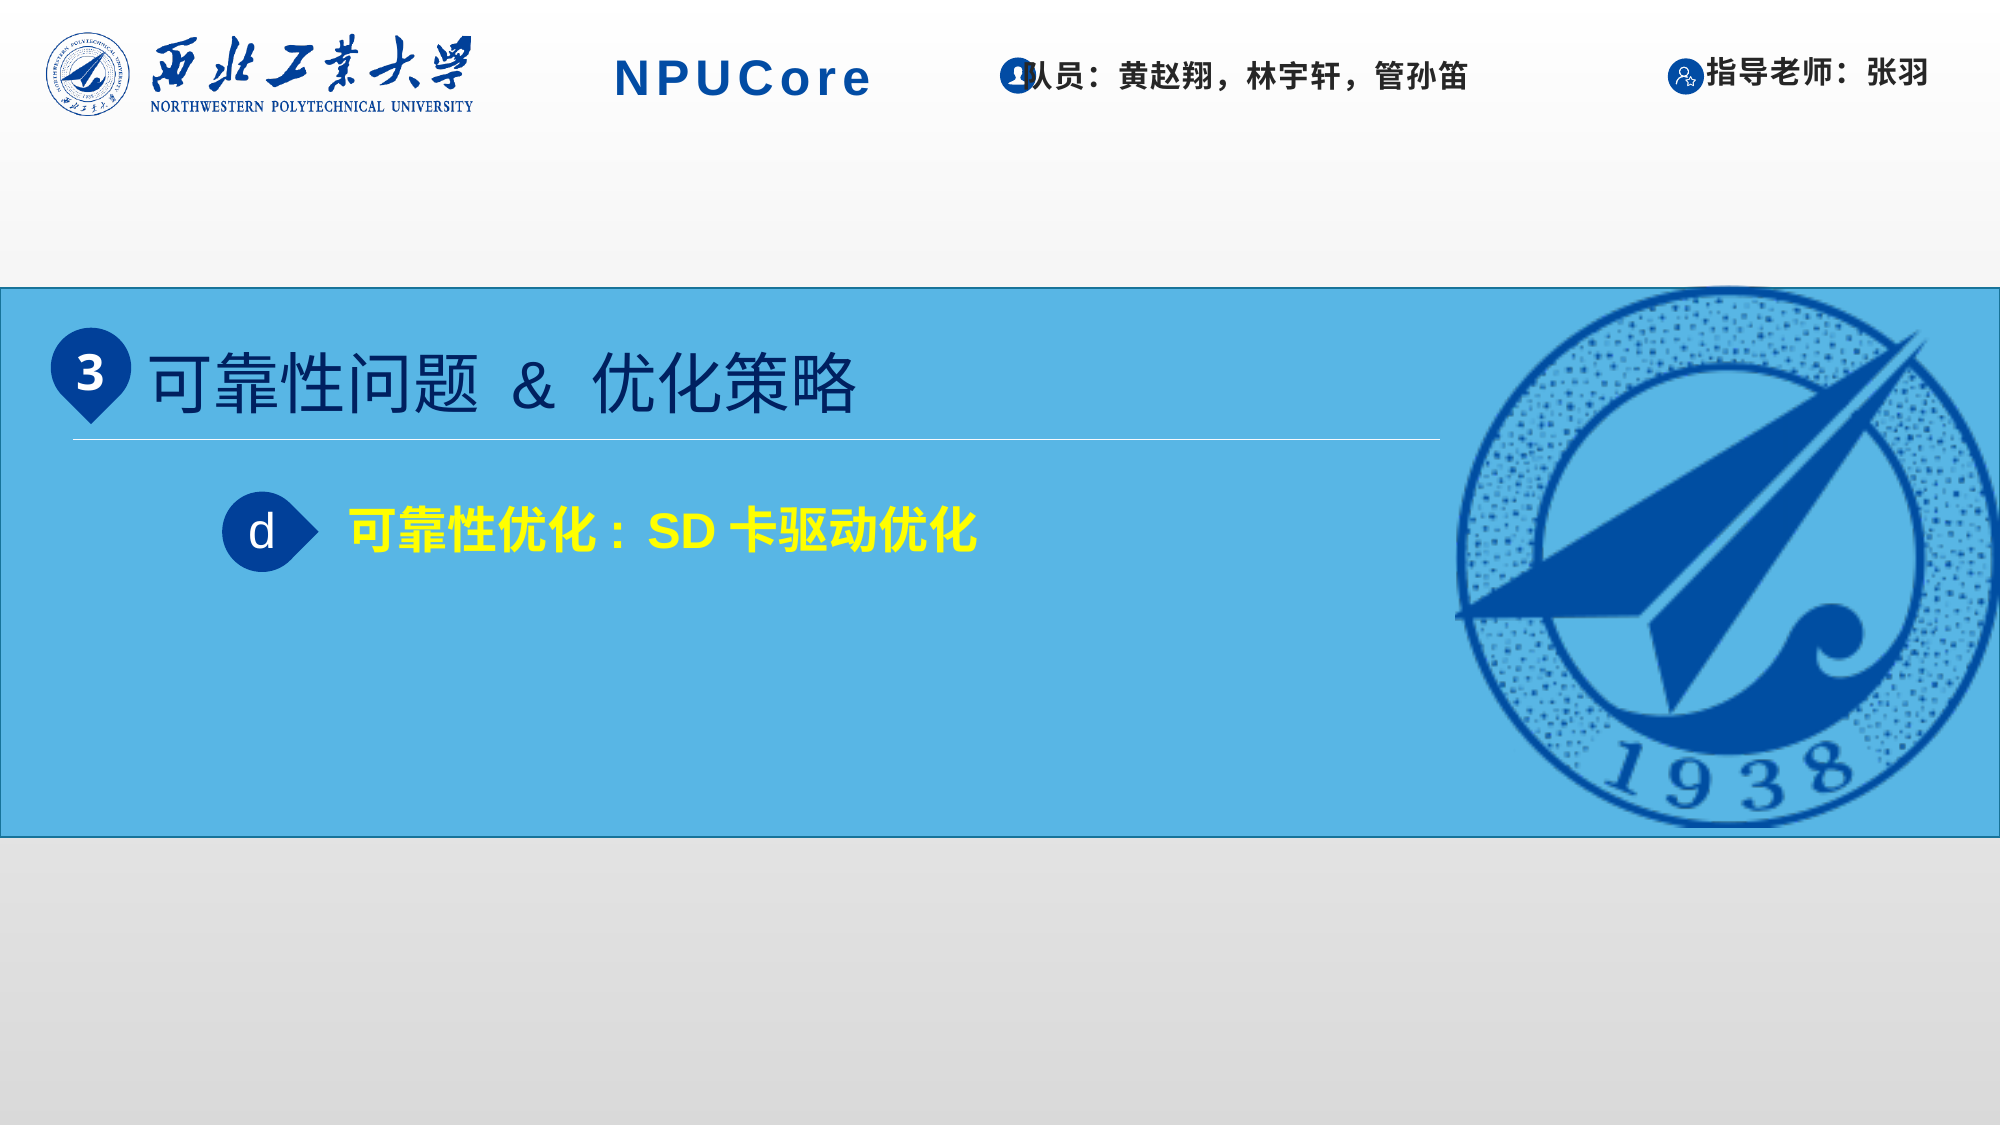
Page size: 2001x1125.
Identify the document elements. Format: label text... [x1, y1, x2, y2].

text_box 3 [50, 327, 132, 425]
text_box 可靠性问题 & 优化策略 [131, 334, 913, 429]
text_box [0, 287, 2000, 838]
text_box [241, 37, 1932, 120]
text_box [222, 491, 1243, 574]
picture [41, 21, 475, 130]
picture [1455, 285, 2000, 828]
